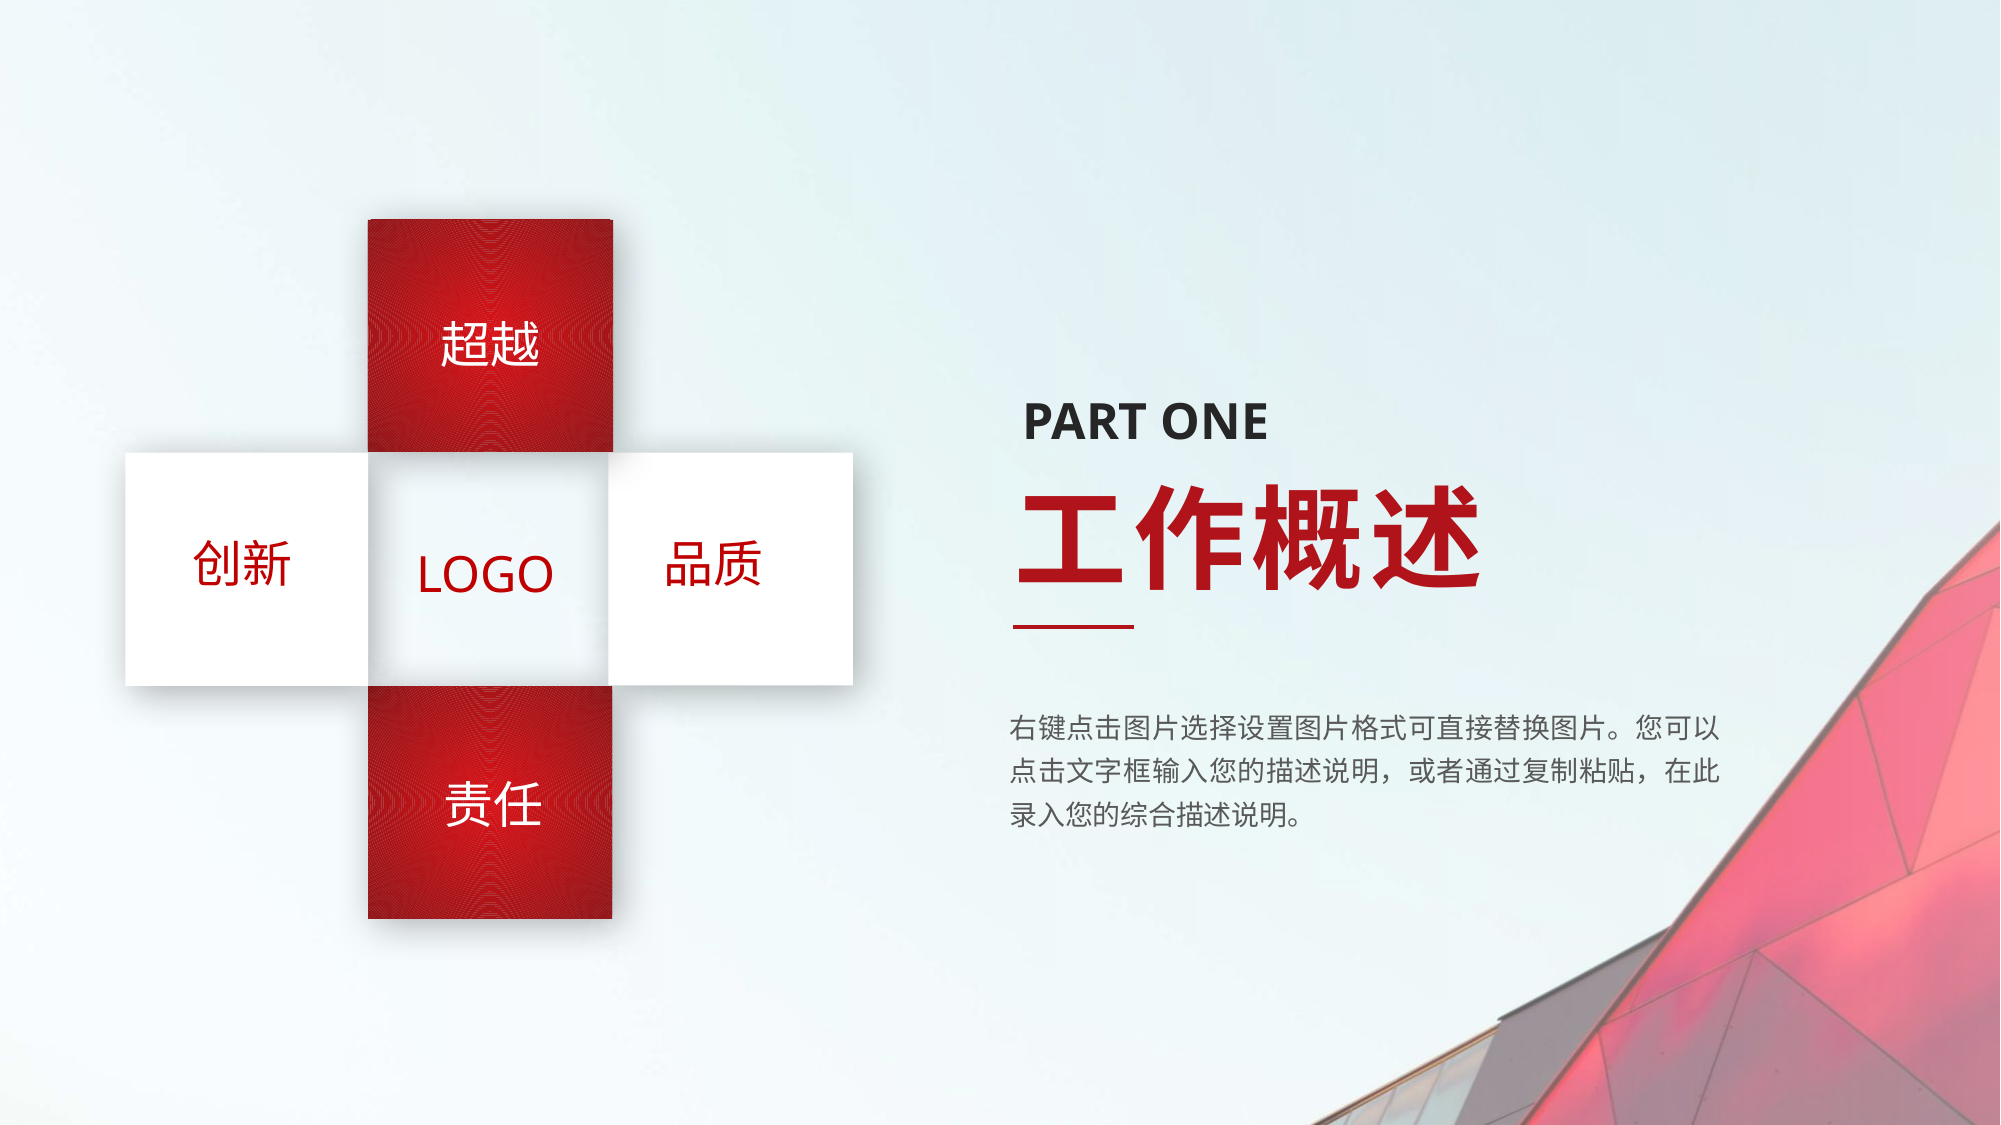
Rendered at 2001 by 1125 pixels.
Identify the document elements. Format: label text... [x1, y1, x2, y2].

text_box 右键点击图片选择设置图片格式可直接替换图片。您可以点击文字框输入您的描述说明，或者通过复制粘贴，在此录入您的综合描述说明。 [994, 693, 1736, 839]
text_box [125, 219, 853, 919]
text_box [0, 0, 2000, 1125]
text_box 工作概述 [999, 461, 1499, 611]
text_box PART ONE [1007, 381, 1285, 457]
